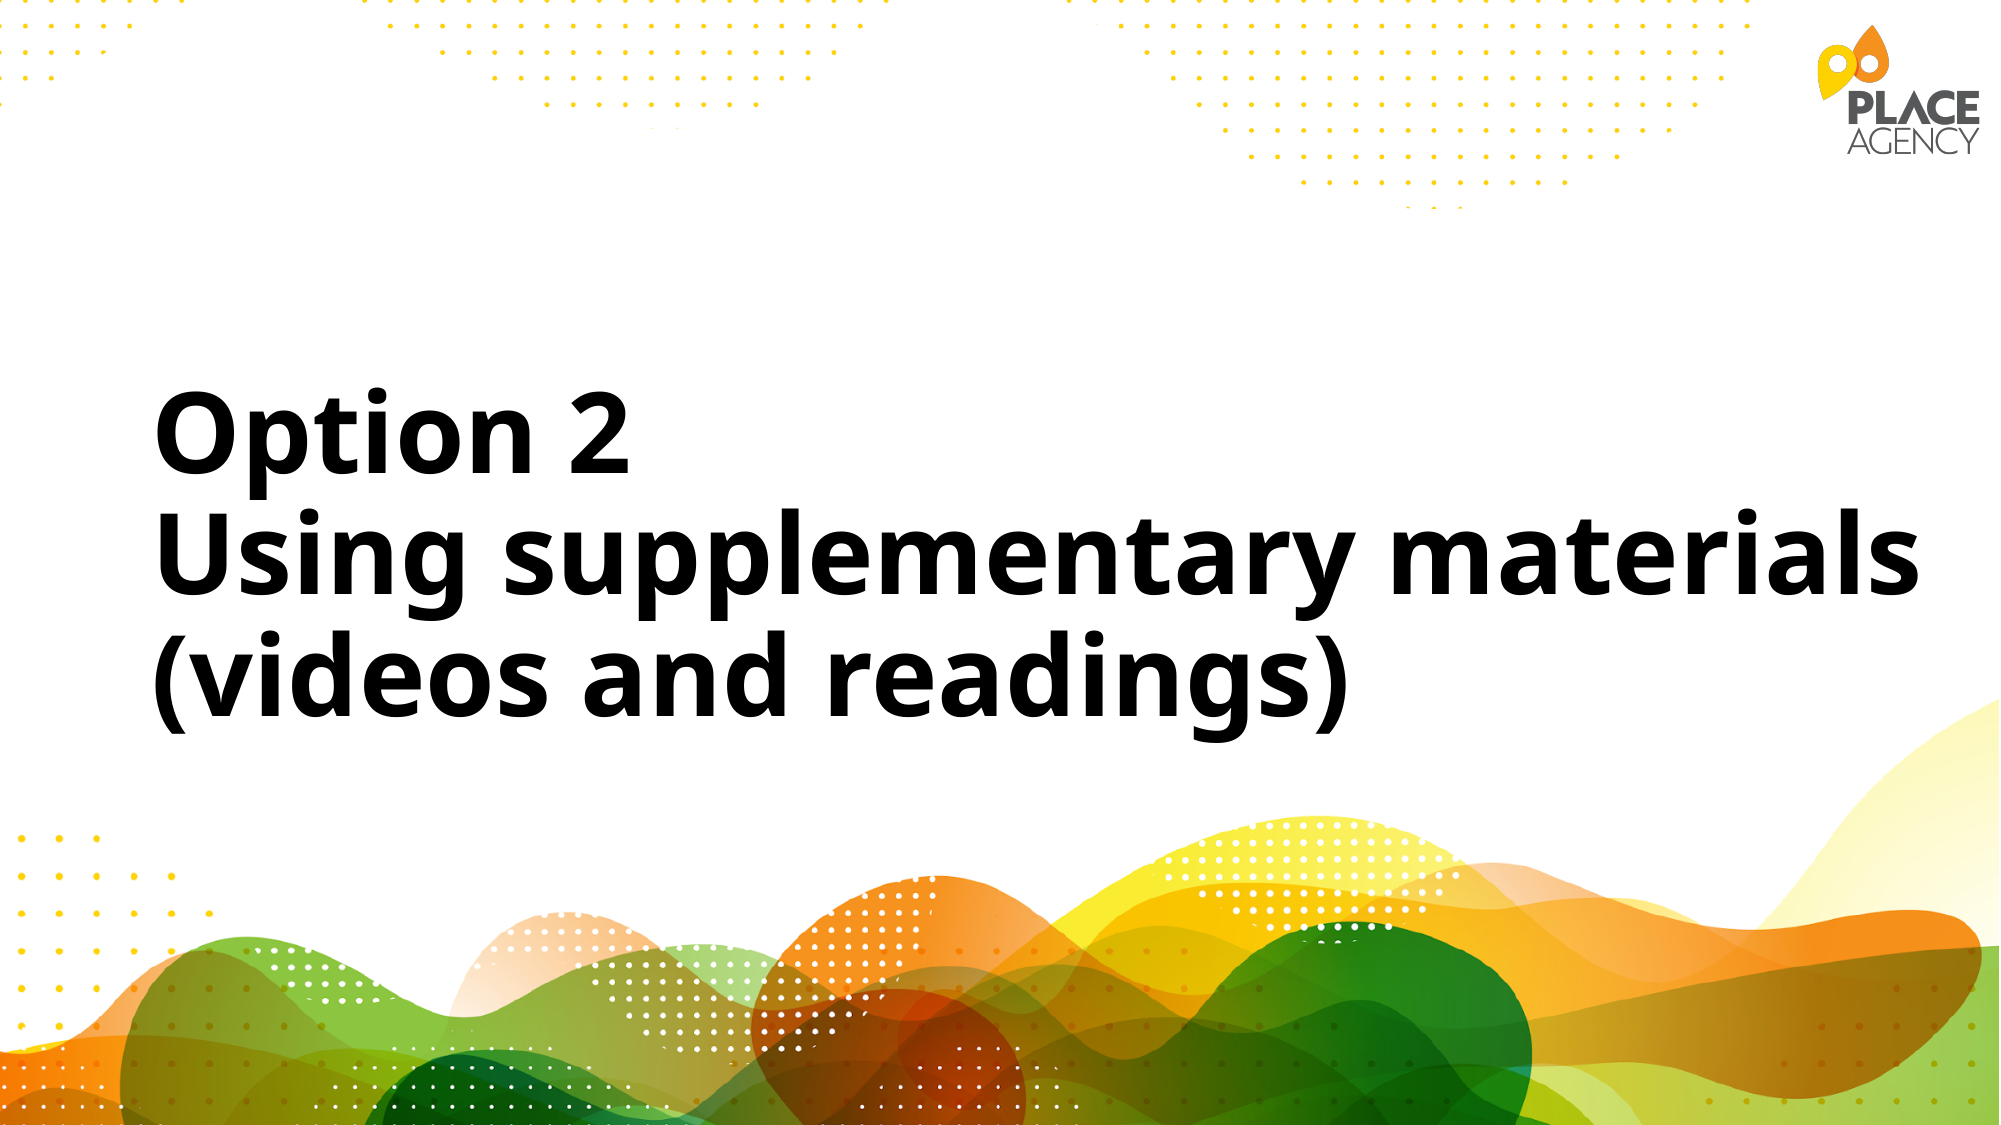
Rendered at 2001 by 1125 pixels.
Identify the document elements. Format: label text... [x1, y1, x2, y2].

picture [0, 0, 2000, 1125]
title Option 2 Using supplementary materials (videos and readings) [136, 280, 1946, 749]
picture [0, 632, 1997, 1125]
